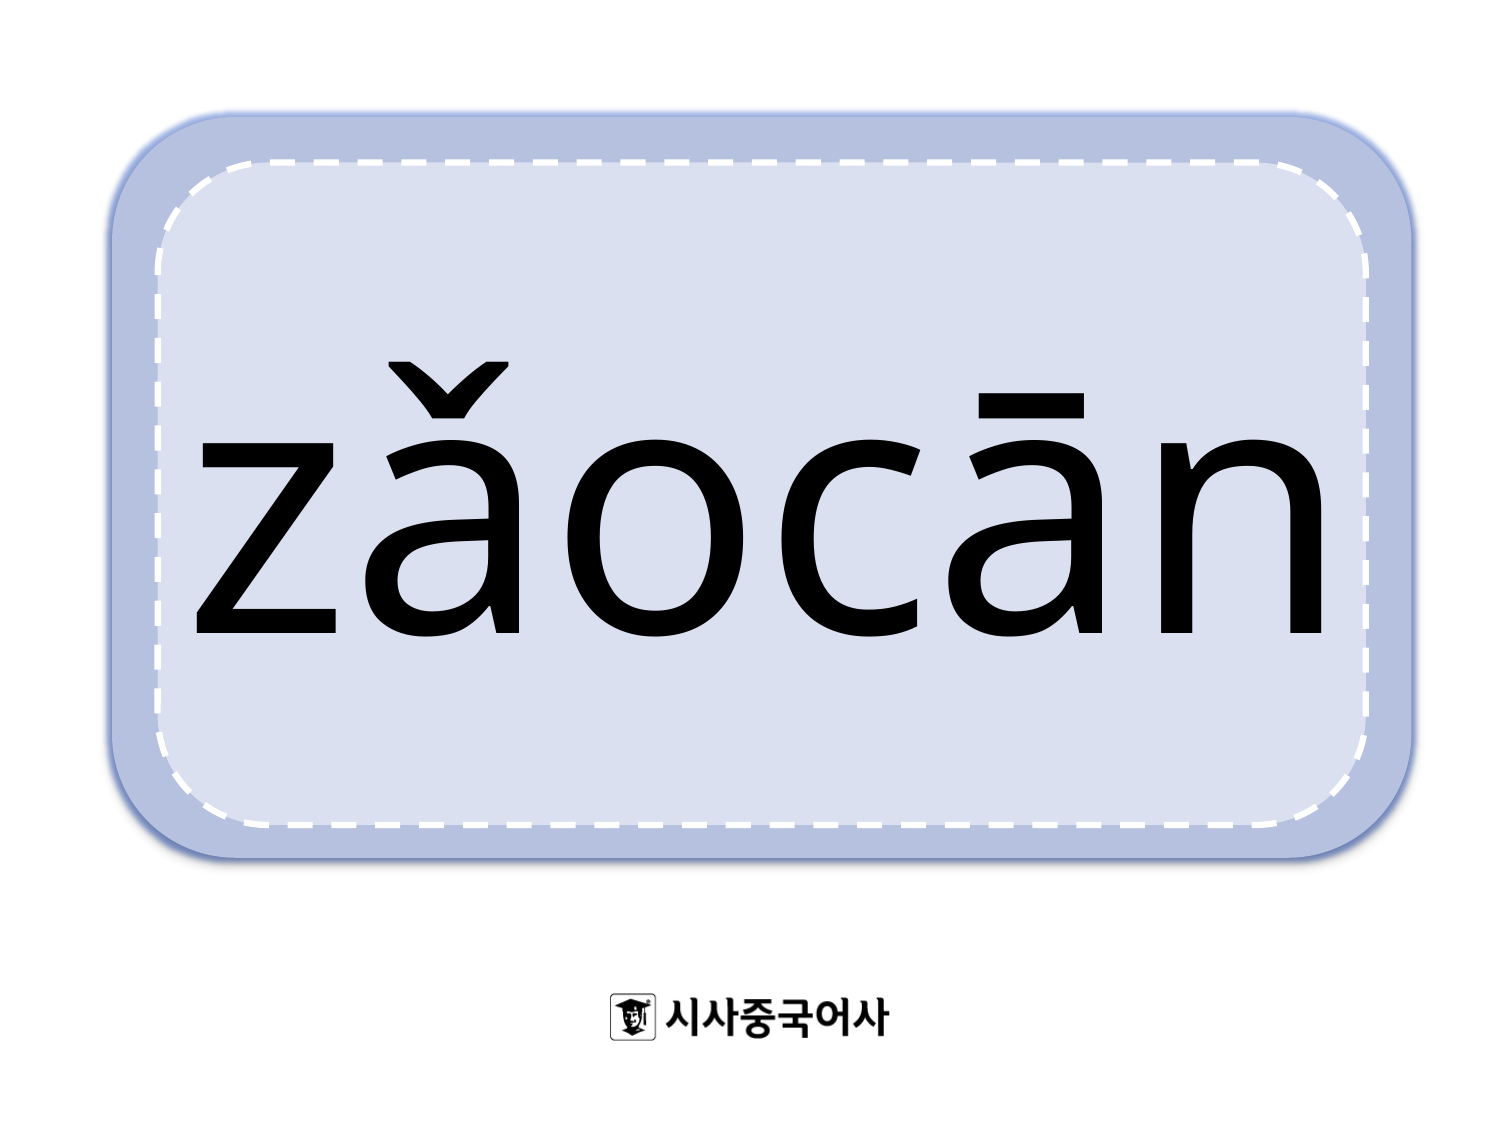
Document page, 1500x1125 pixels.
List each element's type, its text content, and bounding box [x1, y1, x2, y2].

picture [602, 987, 898, 1047]
text_box zǎocān [162, 160, 1371, 824]
